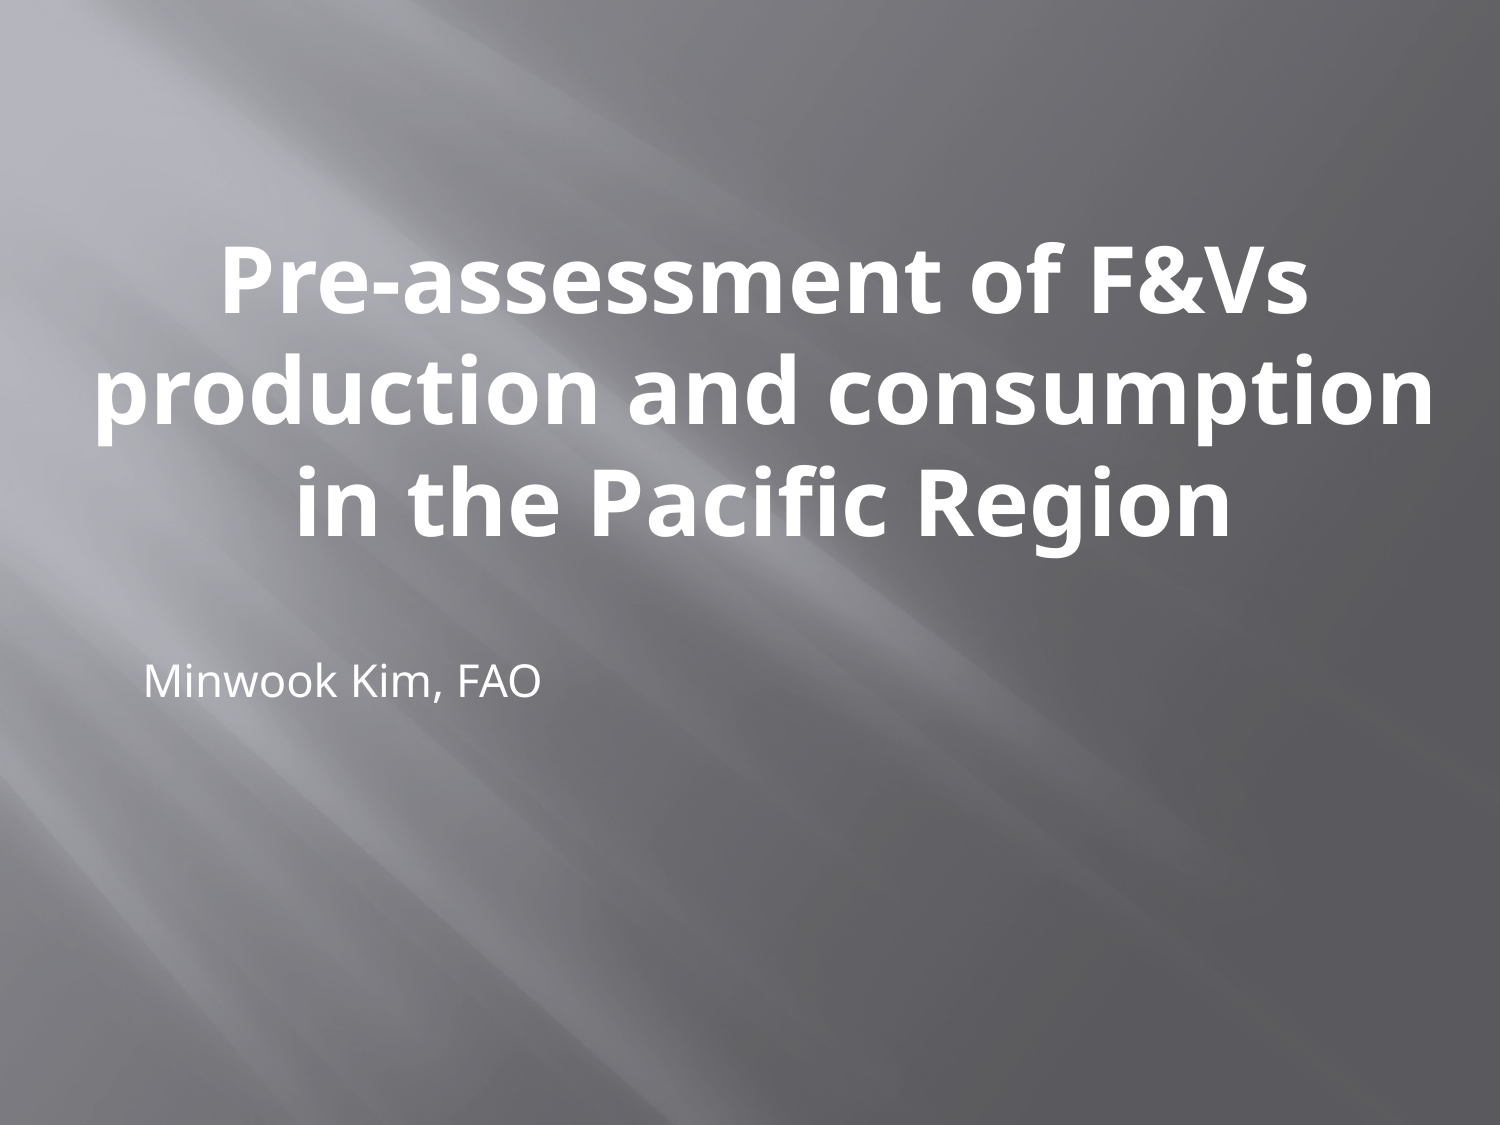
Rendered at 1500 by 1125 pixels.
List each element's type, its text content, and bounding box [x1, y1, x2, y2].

subtitle Minwook Kim, FAO [123, 645, 562, 746]
title Pre-assessment of F&Vs production and consumption in the Pacific Region [76, 113, 1453, 555]
